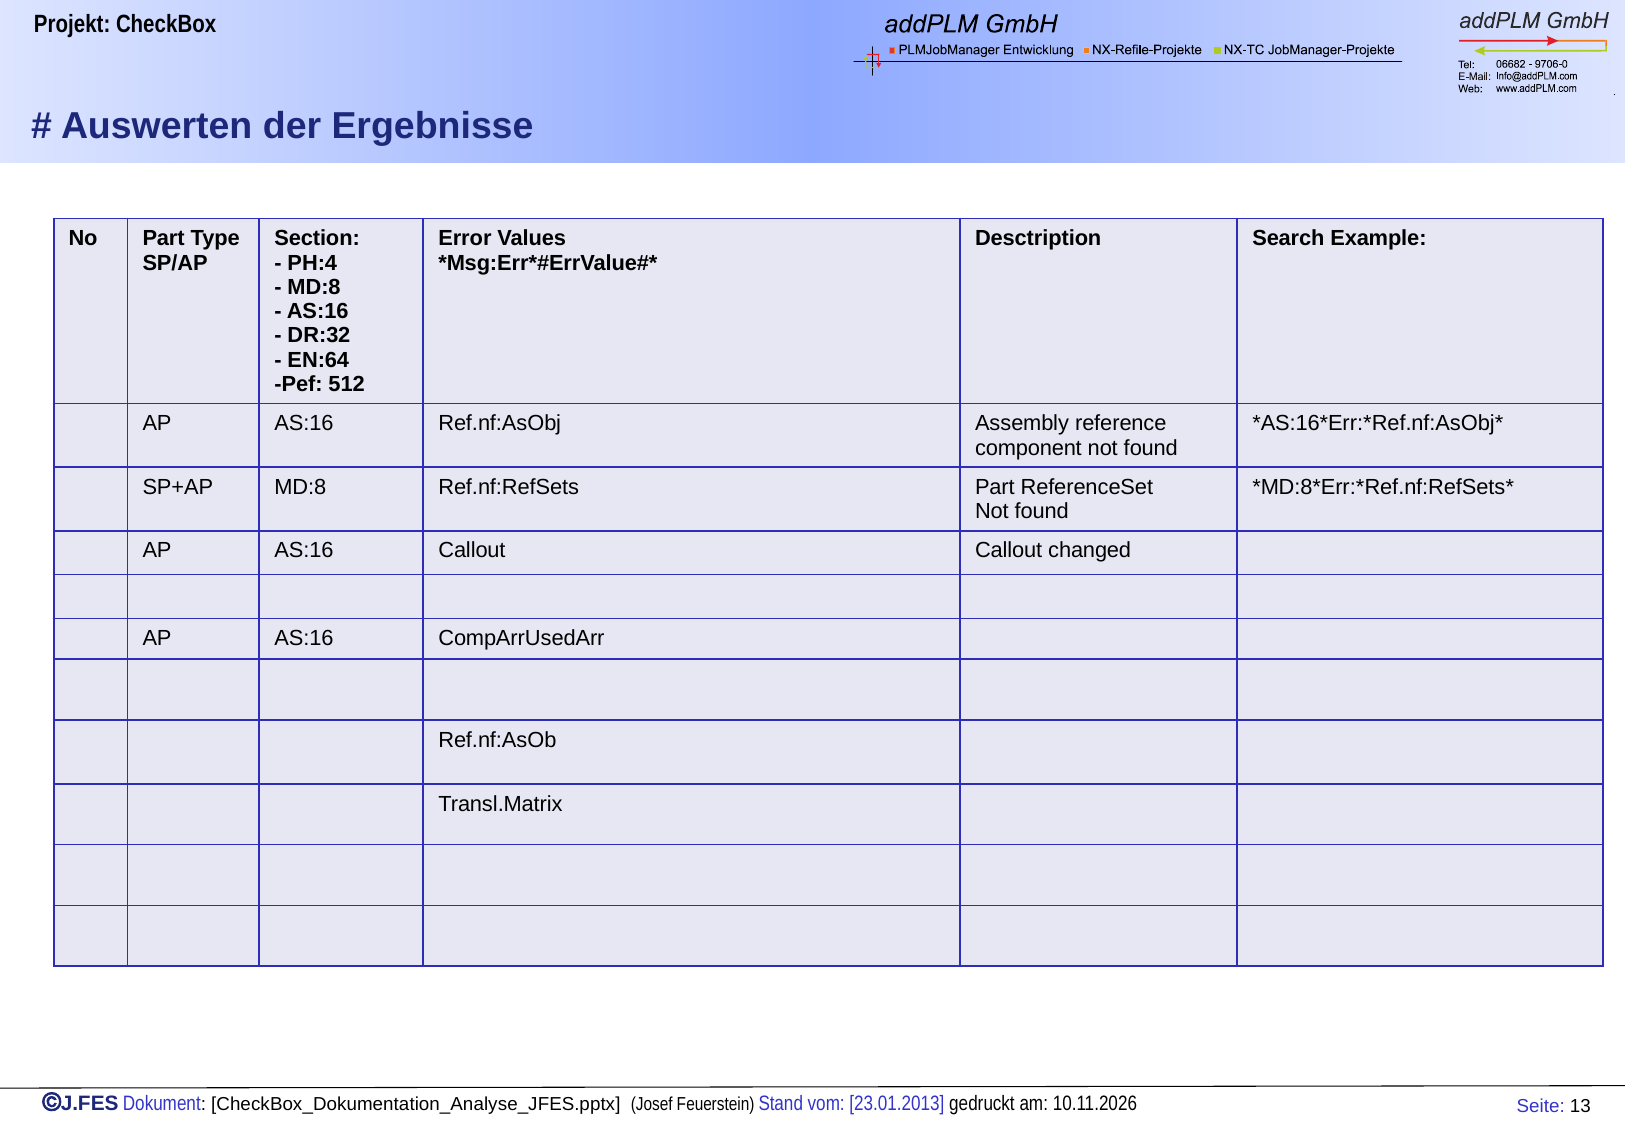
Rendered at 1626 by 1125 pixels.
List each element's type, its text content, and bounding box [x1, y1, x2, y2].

table_cell [55, 906, 127, 965]
table_cell [260, 845, 422, 905]
table_cell [961, 575, 1236, 618]
table_cell SP+AP [128, 468, 258, 530]
table_cell [1238, 532, 1602, 574]
table_cell [260, 785, 422, 844]
table_cell AP [128, 619, 258, 658]
table_cell CompArrUsedArr [424, 619, 959, 658]
table_cell [128, 845, 258, 905]
table_cell [424, 845, 959, 905]
table_cell [1238, 721, 1602, 783]
table_cell [55, 721, 127, 783]
table_cell [55, 660, 127, 719]
table_cell Callout changed [961, 532, 1236, 574]
table_cell [260, 906, 422, 965]
table_cell [1238, 660, 1602, 719]
table_cell [55, 785, 127, 844]
table_cell [128, 906, 258, 965]
table_header Part Type SP/AP [128, 219, 258, 403]
table_cell [1238, 619, 1602, 658]
table_cell [260, 721, 422, 783]
table_cell Ref.nf:AsOb [424, 721, 959, 783]
table_cell [55, 575, 127, 618]
table_cell Part ReferenceSet Not found [961, 468, 1236, 530]
table_cell Assembly reference component not found [961, 404, 1236, 466]
table_cell [424, 906, 959, 965]
table_cell [1238, 845, 1602, 905]
table_cell [260, 660, 422, 719]
table_cell Ref.nf:RefSets [424, 468, 959, 530]
table_cell Callout [424, 532, 959, 574]
table_header Section: - PH:4 - MD:8 - AS:16 - DR:32 - EN:64 -Pef: 512 [260, 219, 422, 403]
table_header Error Values *Msg:Err*#ErrValue#* [424, 219, 959, 403]
table_cell [128, 721, 258, 783]
table_cell [55, 619, 127, 658]
table_cell [260, 575, 422, 618]
table_header Desctription [961, 219, 1236, 403]
table_cell [1238, 575, 1602, 618]
table_cell AS:16 [260, 619, 422, 658]
table_cell MD:8 [260, 468, 422, 530]
table_cell [1238, 785, 1602, 844]
table_cell [128, 785, 258, 844]
table_cell AP [128, 532, 258, 574]
table_cell Transl.Matrix [424, 785, 959, 844]
table_cell [424, 575, 959, 618]
table_cell AS:16 [260, 532, 422, 574]
table_cell [1238, 906, 1602, 965]
table_cell [961, 845, 1236, 905]
table_cell [424, 660, 959, 719]
table_cell [961, 721, 1236, 783]
table_cell [128, 575, 258, 618]
table_cell AS:16 [260, 404, 422, 466]
table_cell AP [128, 404, 258, 466]
table_cell Ref.nf:AsObj [424, 404, 959, 466]
table_cell [55, 468, 127, 530]
table_cell [55, 404, 127, 466]
table_cell [128, 660, 258, 719]
table_cell [961, 660, 1236, 719]
table_cell [55, 845, 127, 905]
table_cell [961, 906, 1236, 965]
title # Auswerten der Ergebnisse [30, 73, 1600, 148]
table_cell *MD:8*Err:*Ref.nf:RefSets* [1238, 468, 1602, 530]
table_header No [55, 219, 127, 403]
table_cell *AS:16*Err:*Ref.nf:AsObj* [1238, 404, 1602, 466]
table_cell [55, 532, 127, 574]
table_cell [961, 785, 1236, 844]
table_header Search Example: [1238, 219, 1602, 403]
table_cell [961, 619, 1236, 658]
